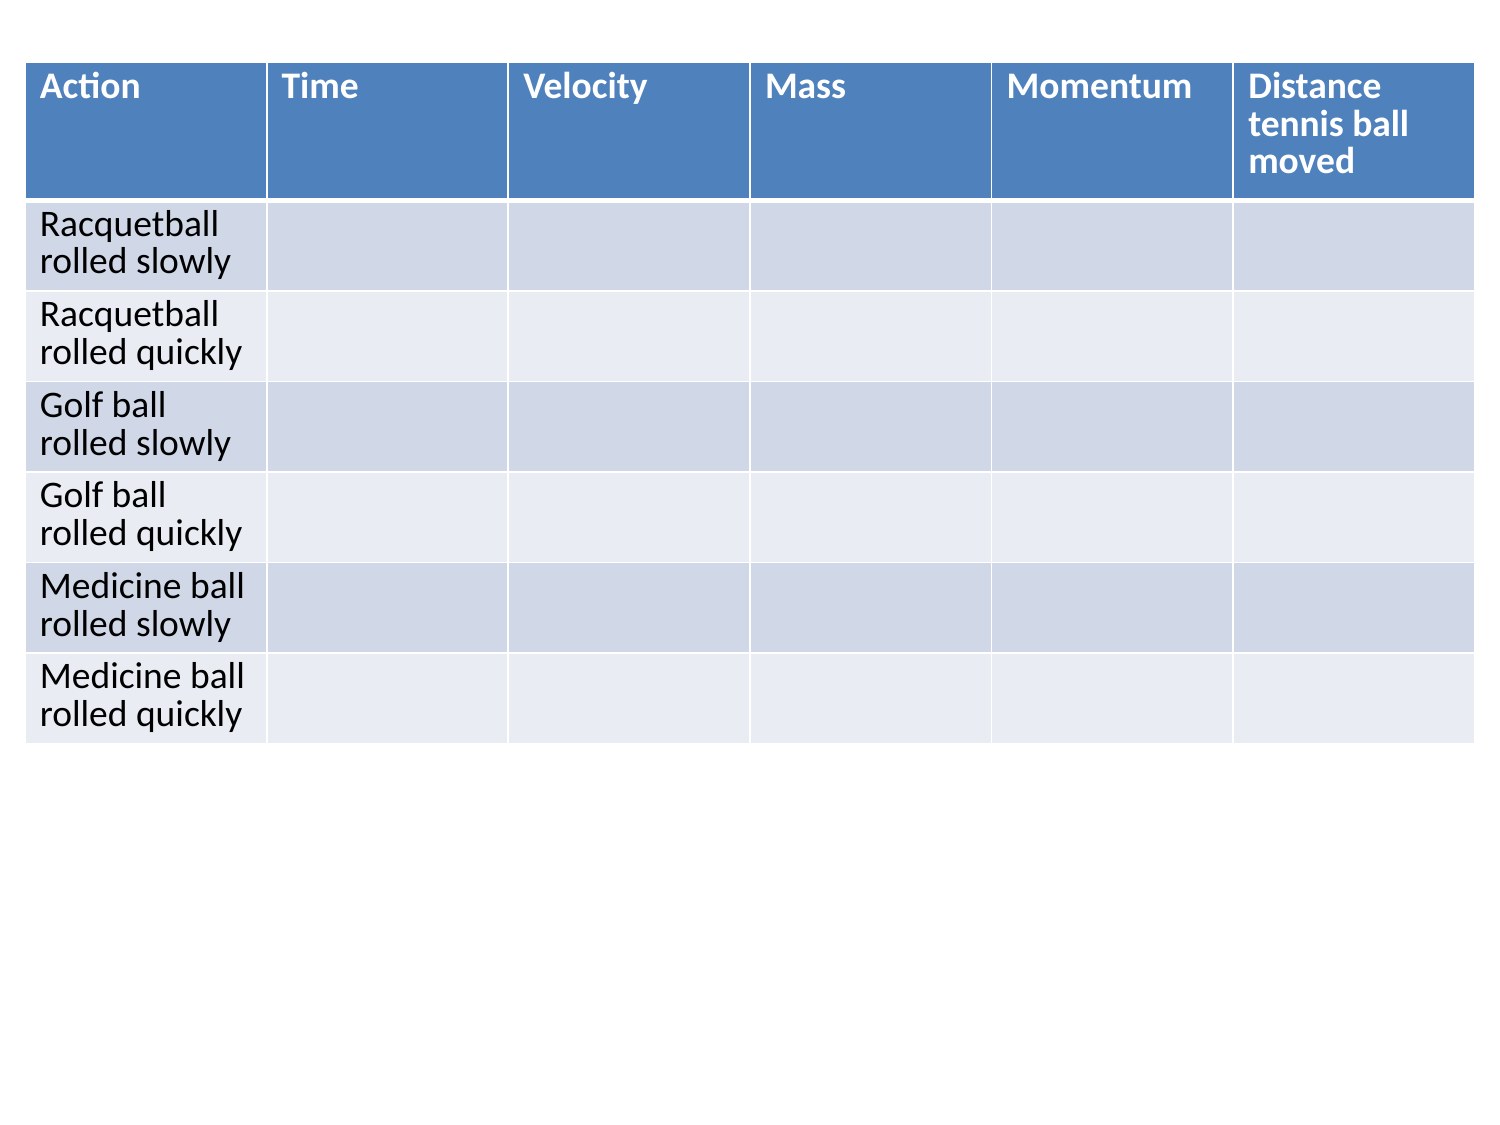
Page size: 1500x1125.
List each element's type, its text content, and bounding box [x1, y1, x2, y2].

table_header Mass [751, 63, 991, 198]
table_header Distance tennis ball moved [1234, 63, 1474, 198]
table_cell [1234, 473, 1474, 562]
table_cell [268, 382, 507, 471]
table_cell [1234, 654, 1474, 743]
table_cell [1234, 382, 1474, 471]
table_cell [509, 292, 749, 381]
table_cell Medicine ball rolled quickly [26, 654, 266, 743]
table_cell [751, 292, 991, 381]
table_cell [751, 203, 991, 290]
table_cell Racquetball rolled slowly [26, 203, 266, 290]
table_cell [268, 473, 507, 562]
table_cell [992, 654, 1232, 743]
table_header Action [26, 63, 266, 198]
table_cell [509, 563, 749, 652]
table_cell [992, 203, 1232, 290]
table_cell [509, 203, 749, 290]
table_cell [1234, 292, 1474, 381]
table_cell Medicine ball rolled slowly [26, 563, 266, 652]
table_cell [751, 382, 991, 471]
table_header Momentum [992, 63, 1232, 198]
table_cell [992, 563, 1232, 652]
table_cell [268, 654, 507, 743]
table_cell Golf ball rolled quickly [26, 473, 266, 562]
table_cell [751, 654, 991, 743]
table_cell [509, 473, 749, 562]
table_cell [509, 654, 749, 743]
table_cell [268, 563, 507, 652]
table_header Velocity [509, 63, 749, 198]
table_cell Racquetball rolled quickly [26, 292, 266, 381]
table_cell Golf ball rolled slowly [26, 382, 266, 471]
table_cell [1234, 203, 1474, 290]
table_cell [751, 473, 991, 562]
table_cell [751, 563, 991, 652]
table_cell [268, 292, 507, 381]
table_cell [268, 203, 507, 290]
table_cell [992, 292, 1232, 381]
table_cell [992, 382, 1232, 471]
table_cell [509, 382, 749, 471]
table_cell [992, 473, 1232, 562]
table_cell [1234, 563, 1474, 652]
table_header Time [268, 63, 507, 198]
